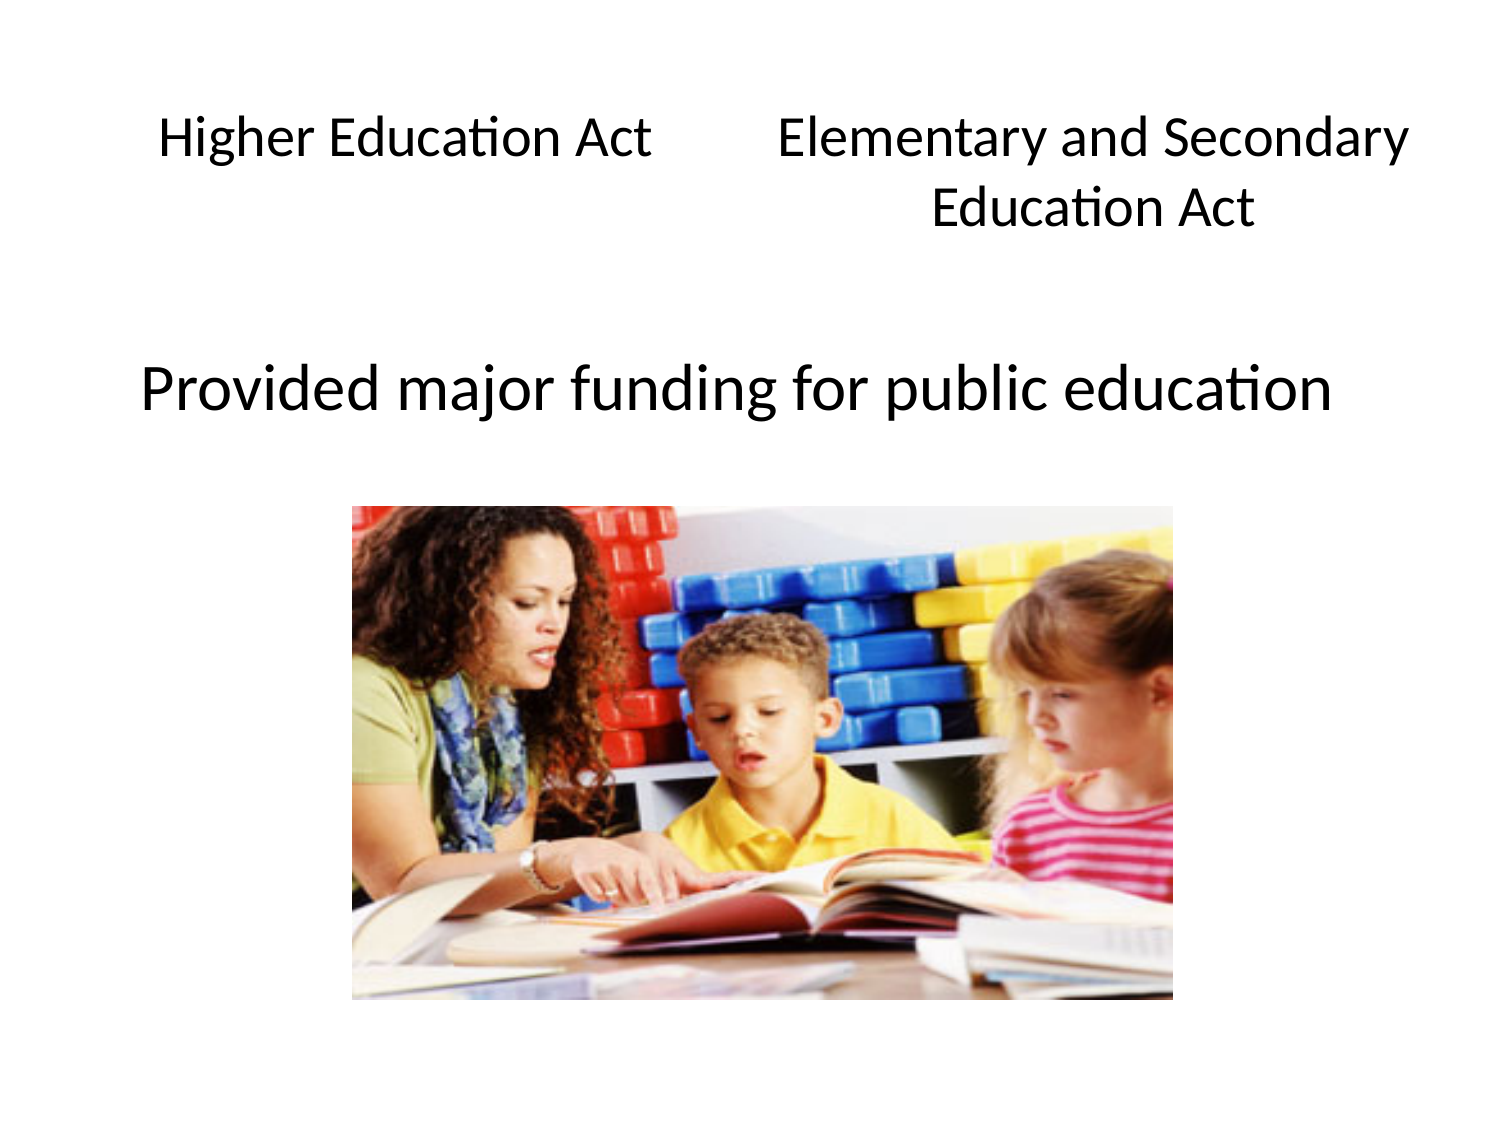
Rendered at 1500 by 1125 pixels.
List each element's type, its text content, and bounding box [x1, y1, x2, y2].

list Higher Education Act [75, 90, 738, 1005]
list Elementary and Secondary Education Act [762, 90, 1425, 1005]
picture [351, 506, 1174, 1001]
text_box Provided major funding for public education [81, 336, 1394, 432]
